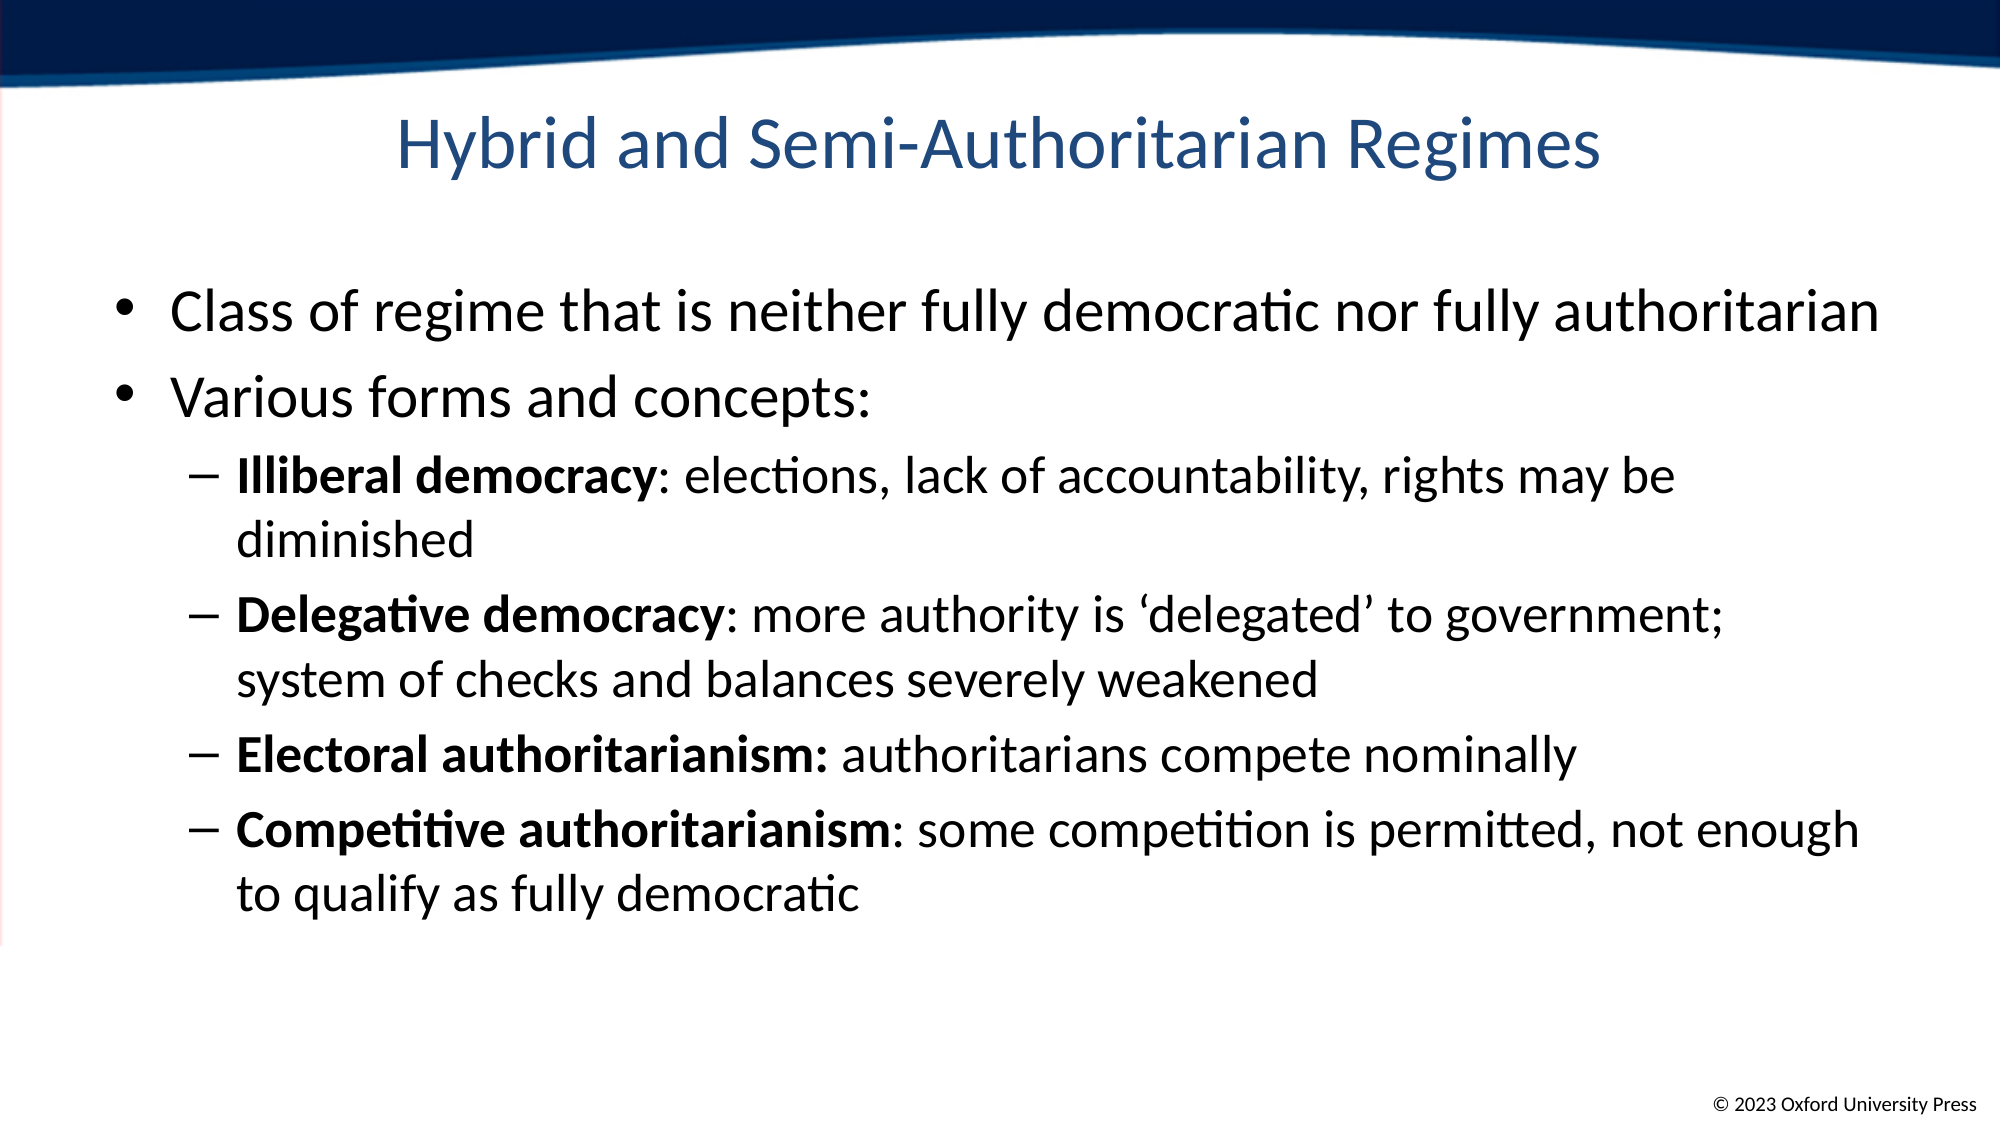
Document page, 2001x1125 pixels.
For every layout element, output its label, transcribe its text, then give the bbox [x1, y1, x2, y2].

list Class of regime that is neither fully democratic nor fully authoritarian Various forms and concepts: Illiberal democracy: elections, lack of accountability, rights may be diminished Delegative democracy: more authority is ‘delegated’ to government; system of checks and balances severely weakened Electoral authoritarianism: authoritarians compete nominally Competitive authoritarianism: some competition is permitted, not enough to qualify as fully democratic [99, 262, 1900, 1005]
picture [0, 0, 2000, 1125]
title Hybrid and Semi-Authoritarian Regimes [99, 45, 1900, 233]
